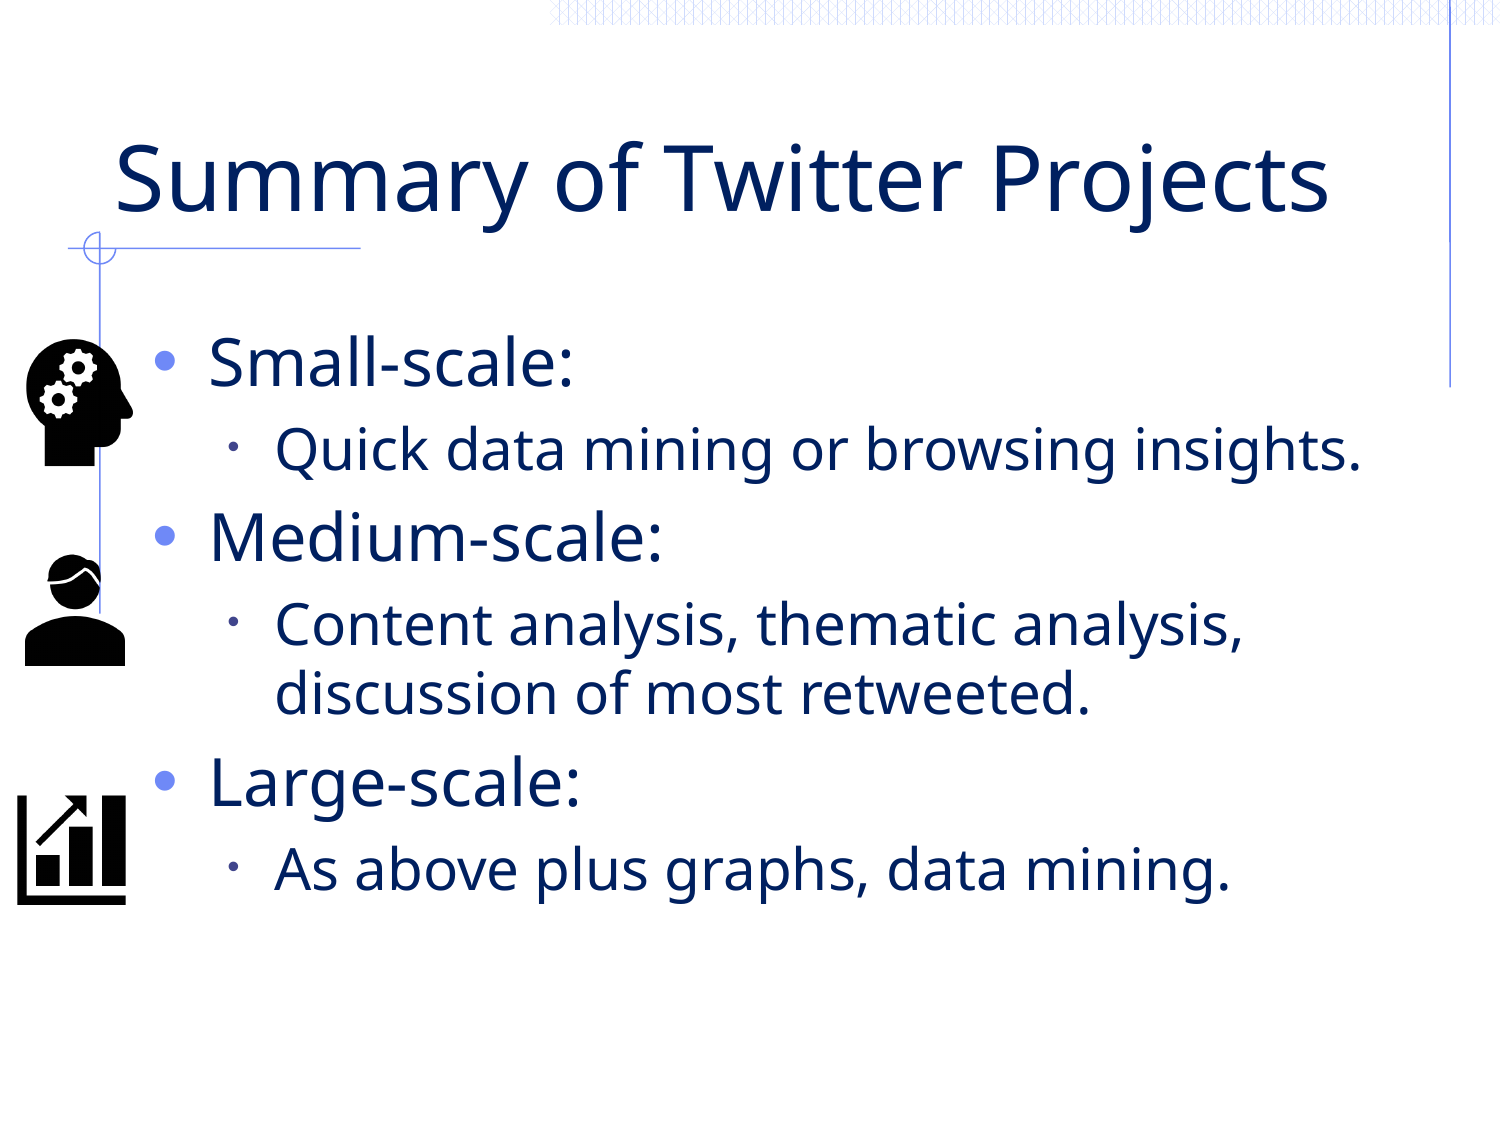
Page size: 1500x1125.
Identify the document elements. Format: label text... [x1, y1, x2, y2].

title Summary of Twitter Projects [99, 50, 1375, 238]
picture [0, 536, 151, 688]
picture [4, 329, 155, 481]
list Small-scale: Quick data mining or browsing insights. Medium-scale: Content analysis, thematic analysis, discussion of most retweeted. Large-scale: As above plus graphs, data mining. [137, 312, 1413, 988]
picture [0, 774, 147, 926]
